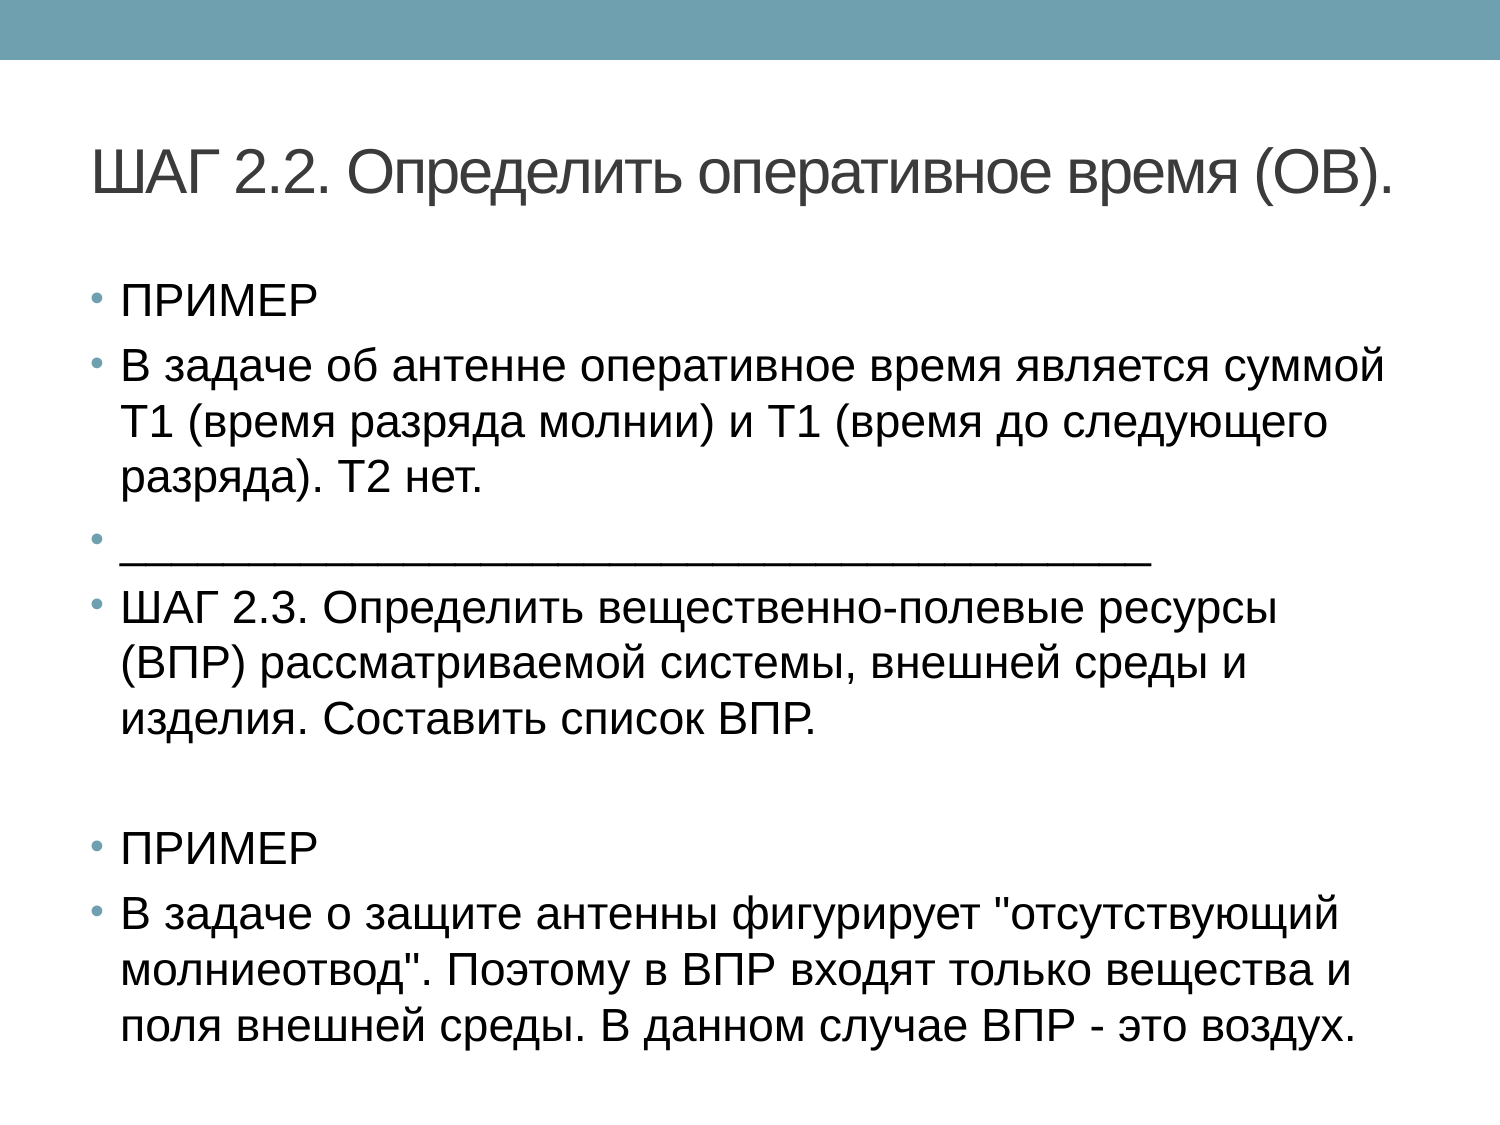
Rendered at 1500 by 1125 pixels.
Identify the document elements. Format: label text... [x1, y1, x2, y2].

list ПРИМЕР В задаче об антенне оперативное время является суммой Т1 (время разряда молнии) и Т1 (время до следующего разряда). Т2 нет. ________________________________________ ШАГ 2.3. Определить вещественно-полевые ресурсы (ВПР) рассматриваемой системы, внешней среды и изделия. Составить список ВПР. ПРИМЕР В задаче о защите антенны фигурирует "отсутствующий молниеотвод". Поэтому в ВПР входят только вещества и поля внешней среды. В данном случае ВПР - это воздух. [75, 262, 1425, 1063]
title ШАГ 2.2. Определить оперативное время (ОВ). [75, 87, 1425, 250]
